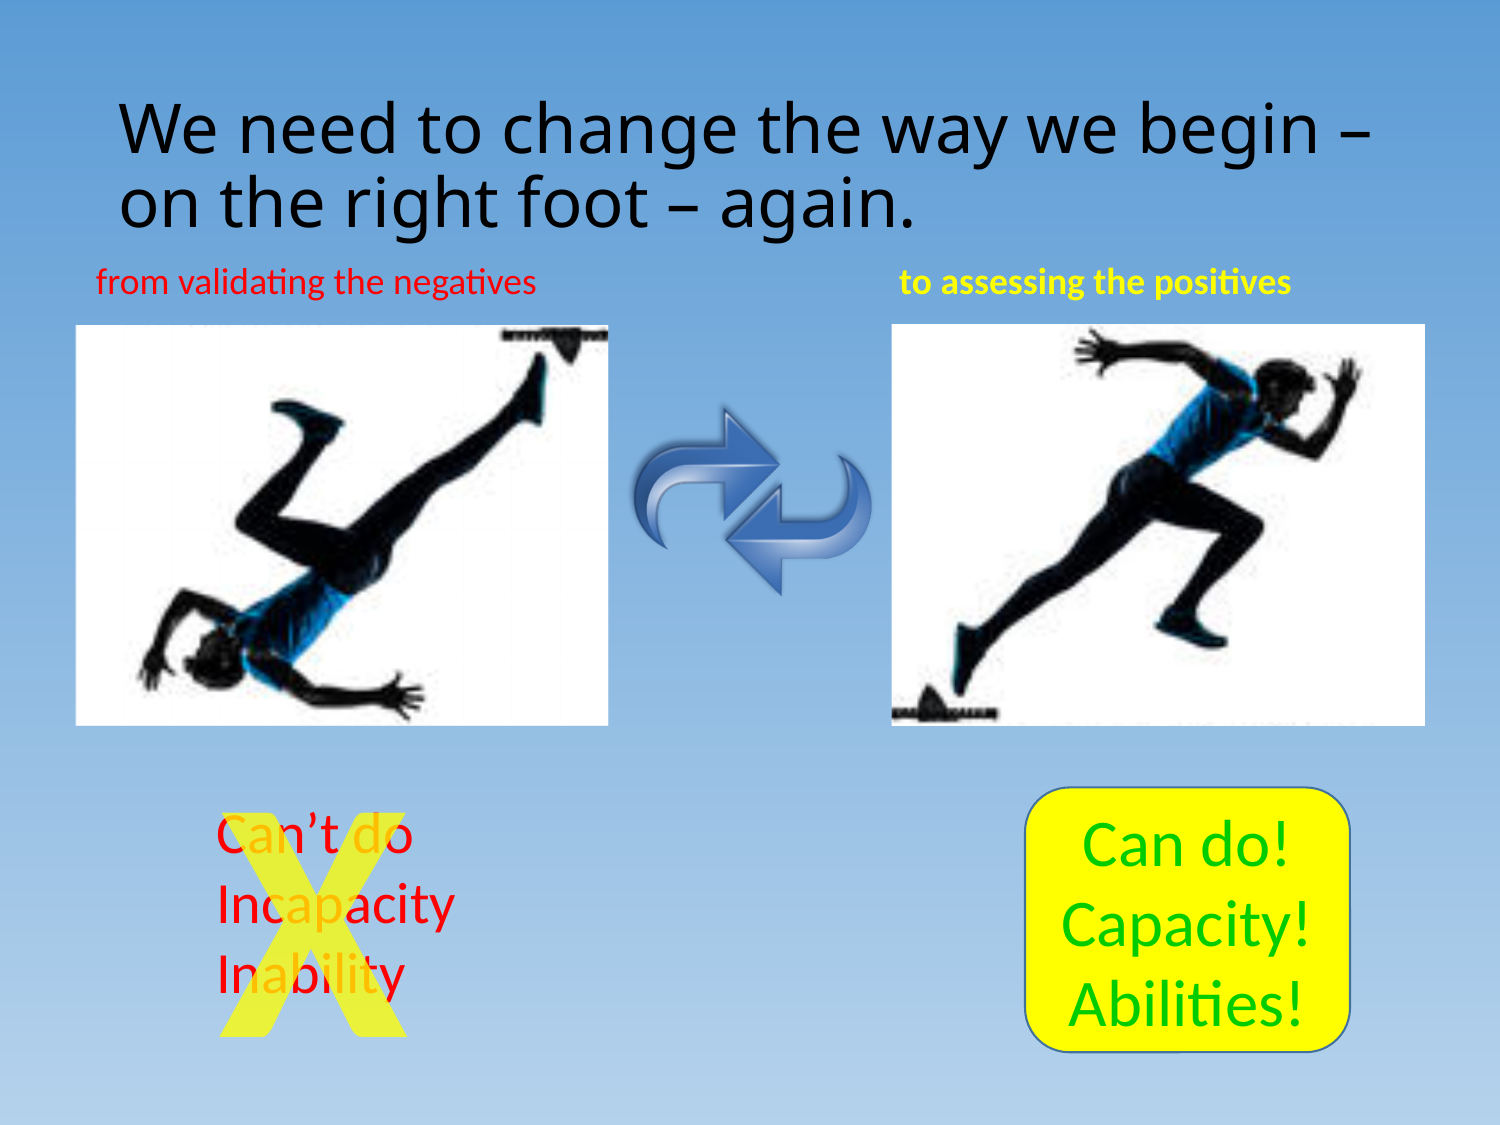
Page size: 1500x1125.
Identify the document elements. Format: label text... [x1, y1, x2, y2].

text_box X [203, 726, 424, 1114]
text_box from validating the negatives to assessing the positives [81, 249, 1363, 310]
text_box Can’t do Incapacity Inability [424, 787, 471, 1013]
picture [624, 396, 876, 600]
title We need to change the way we begin – on the right foot – again. [103, 59, 1397, 278]
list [891, 324, 1425, 726]
text_box Can do! Capacity! Abilities! [1023, 786, 1352, 1054]
picture [74, 324, 609, 726]
